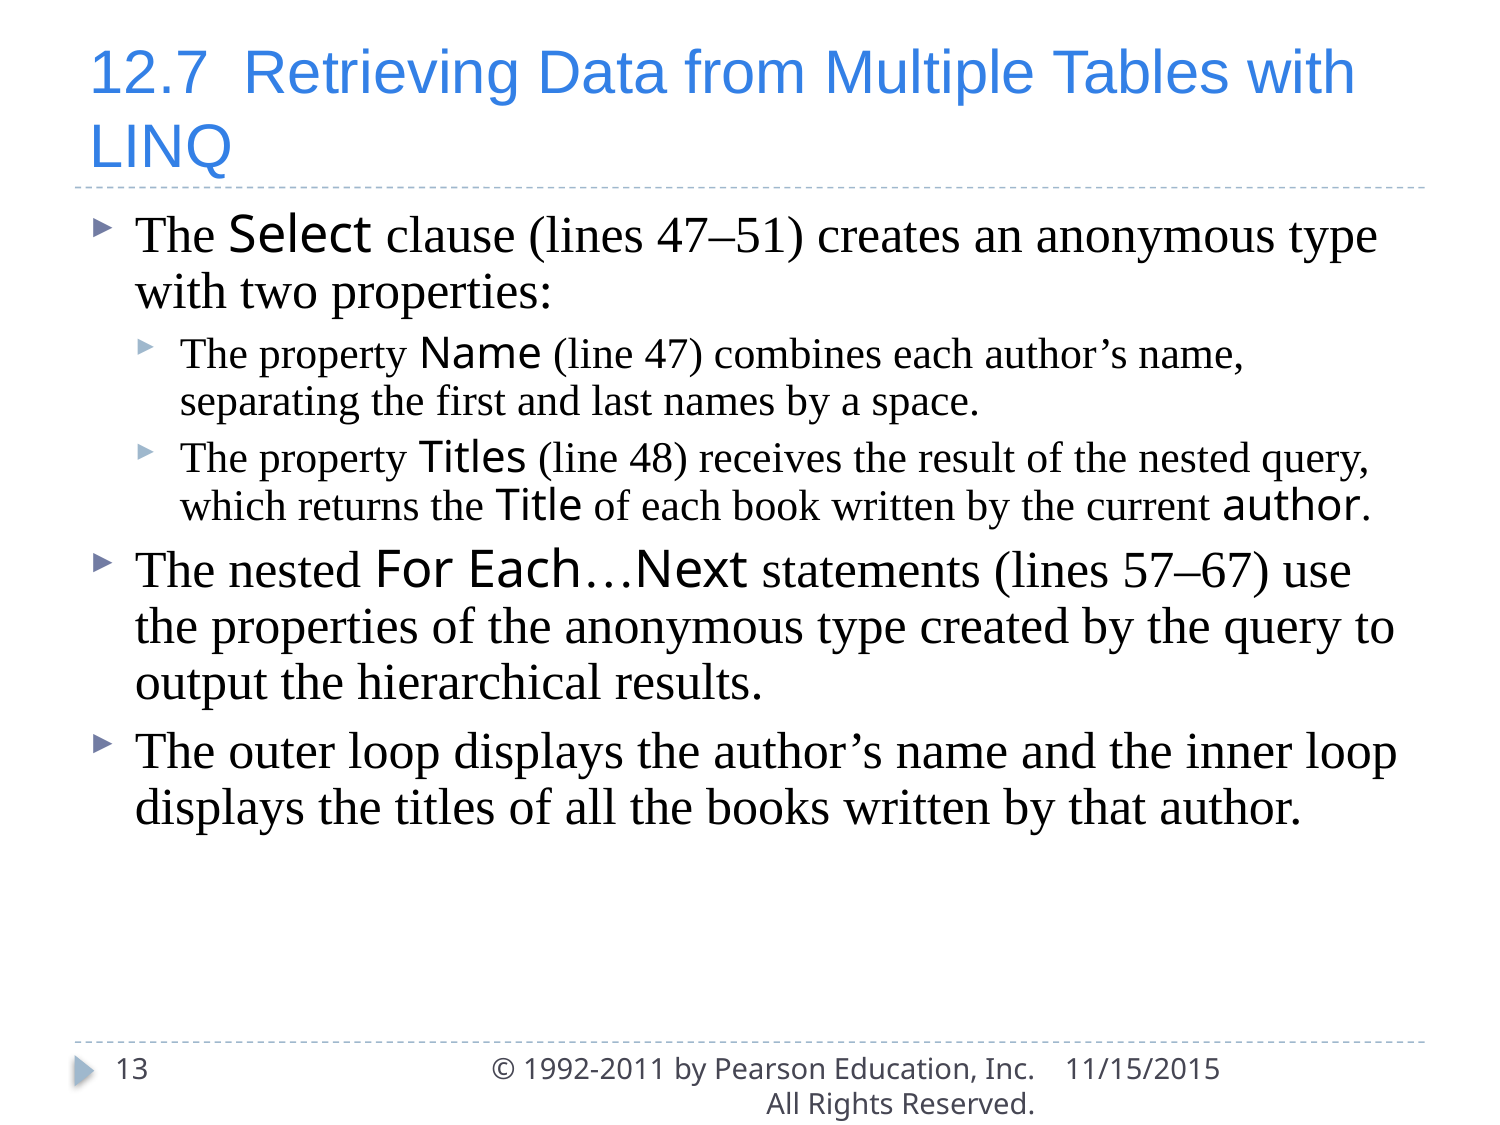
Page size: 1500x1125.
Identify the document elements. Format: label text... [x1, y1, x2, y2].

footer © 1992-2011 by Pearson Education, Inc. All Rights Reserved. [475, 1042, 1050, 1103]
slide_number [1050, 1042, 1426, 1103]
list The Select clause (lines 47–51) creates an anonymous type with two properties: The property Name (line 47) combines each author’s name, separating the first and last names by a space. The property Titles (line 48) receives the result of the nested query, which returns the Title of each book written by the current author. The nested For Each…Next statements (lines 57–67) use the properties of the anonymous type created by the query to output the hierarchical results. The outer loop displays the author’s name and the inner loop displays the titles of all the books written by that author. [75, 200, 1425, 1006]
slide_number 13 [100, 1042, 426, 1103]
title 12.7 Retrieving Data from Multiple Tables with LINQ [75, 24, 1425, 188]
